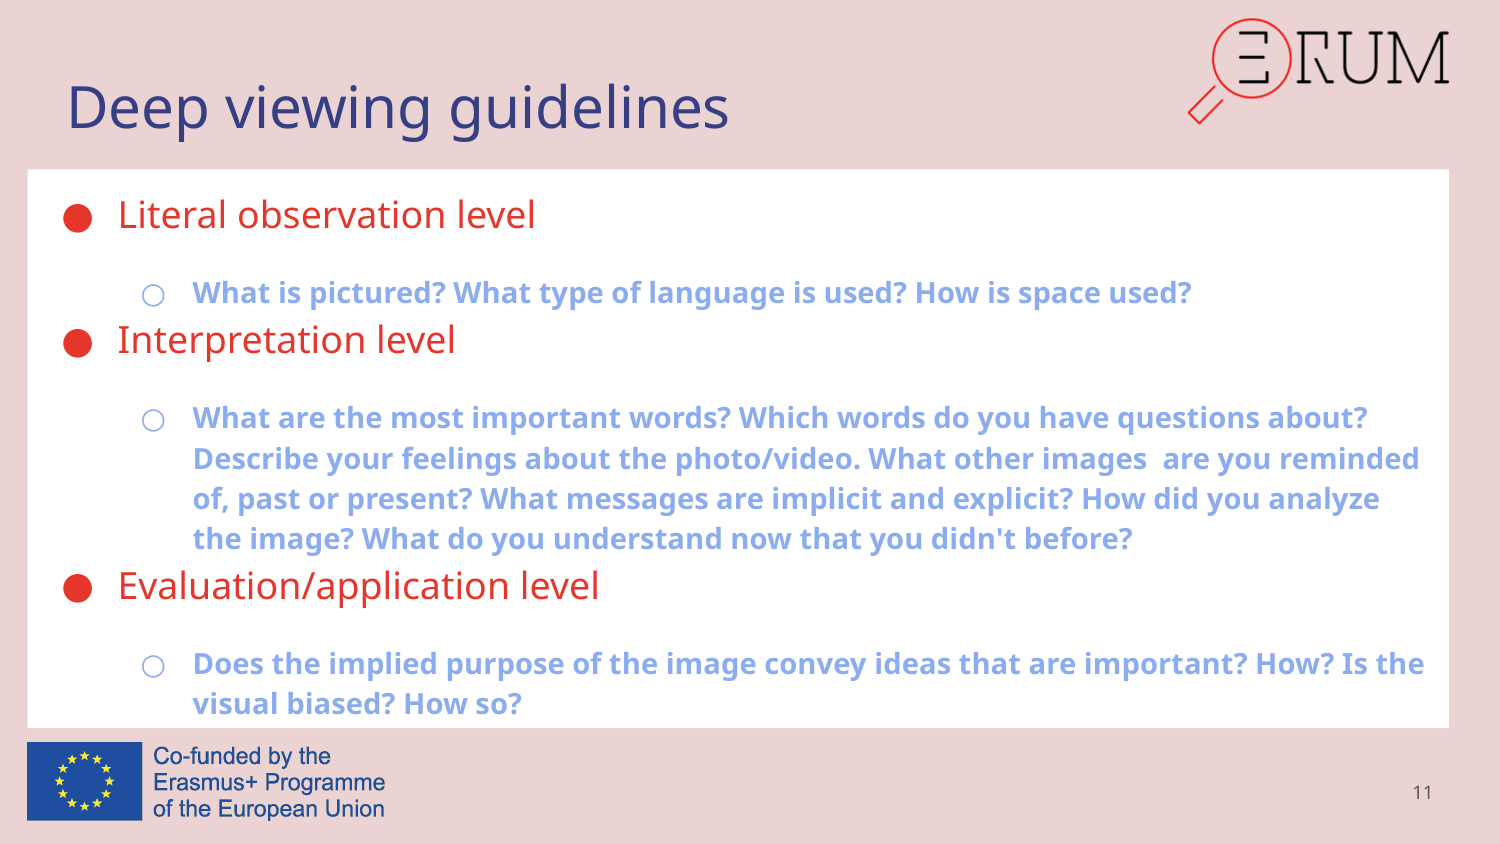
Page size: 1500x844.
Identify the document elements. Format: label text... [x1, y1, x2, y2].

slide_number 11 [1358, 761, 1449, 826]
picture [1136, 0, 1500, 137]
list Literal observation level What is pictured? What type of language is used? How is space used? Interpretation level What are the most important words? Which words do you have questions about? Describe your feelings about the photo/video. What other images are you reminded of, past or present? What messages are implicit and explicit? How did you analyze the image? What do you understand now that you didn't before? Evaluation/application level Does the implied purpose of the image convey ideas that are important? How? Is the visual biased? How so? [27, 169, 1449, 729]
picture [27, 742, 385, 821]
title Deep viewing guidelines [51, 55, 1168, 150]
